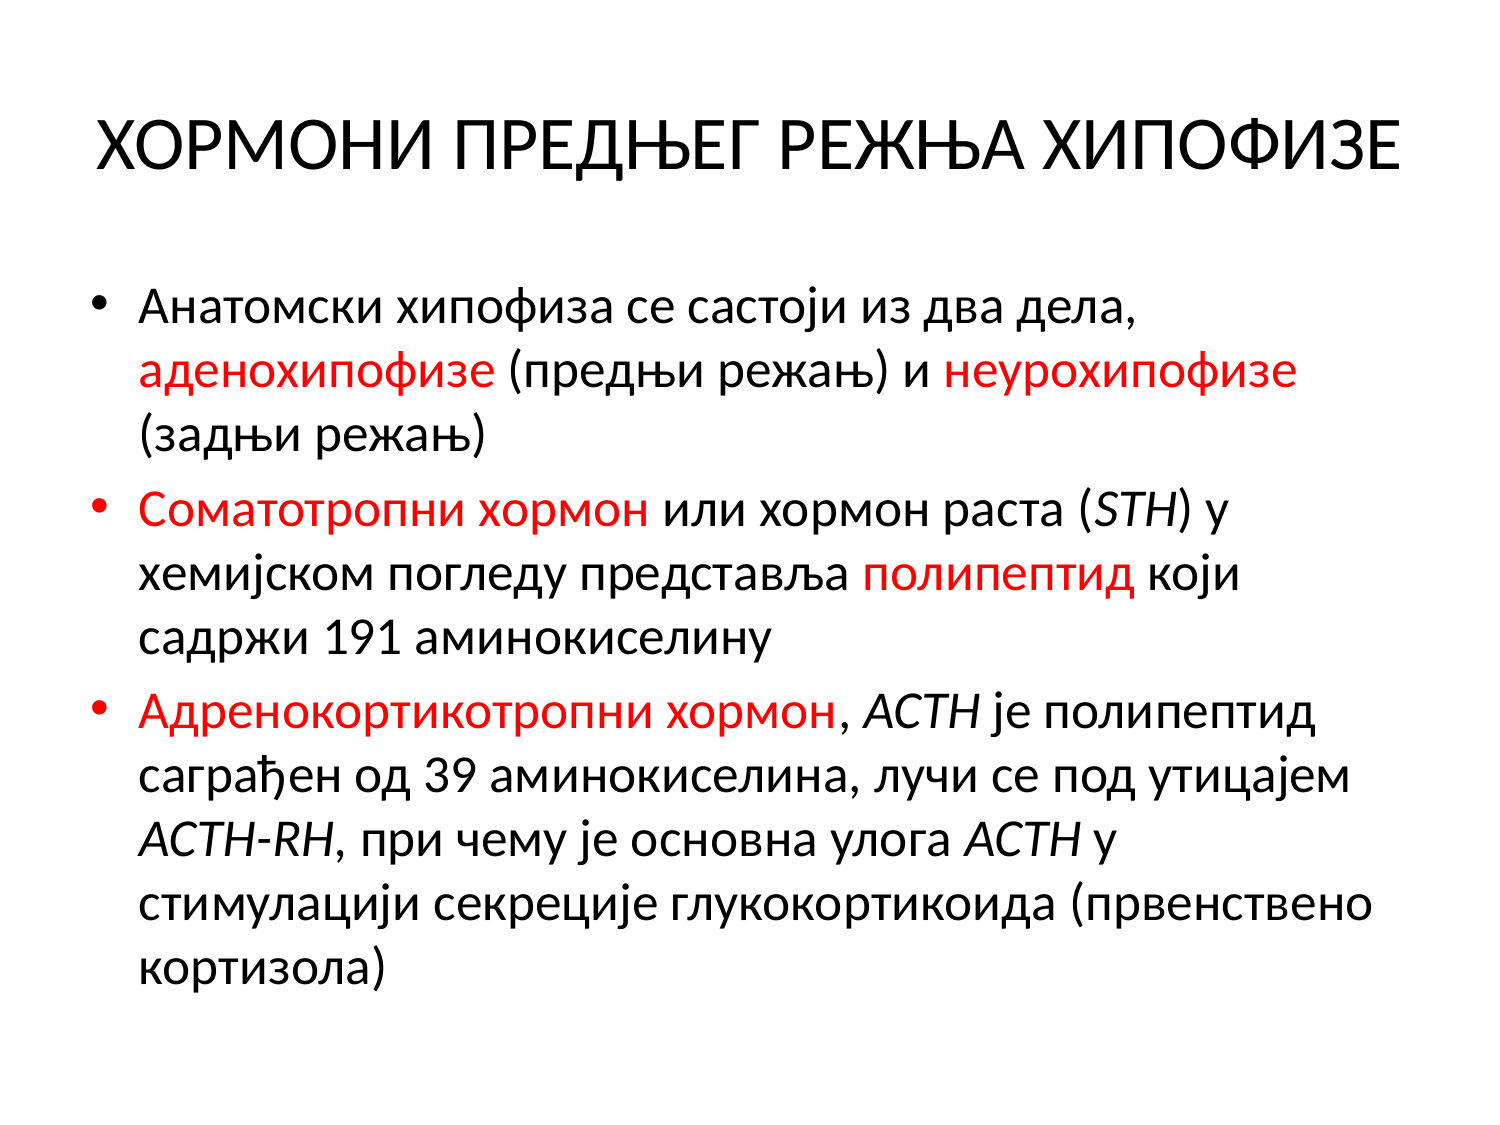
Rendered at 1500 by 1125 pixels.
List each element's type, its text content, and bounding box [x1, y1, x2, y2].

list Анатомски хипофиза се састоји из два дела, аденохипофизе (предњи режањ) и неурохипофизе (задњи режањ) Соматотропни хормон или хормон раста (STH) у хемијском погледу представља полипептид који садржи 191 аминокиселину Адренокортикотропни хормон, ACTH је полипептид саграђен од 39 аминокиселина, лучи се под утицајем ACTH-RH, при чему је основна улога ACTH у стимулацији секреције глукокортикоида (првенствено кортизола) [75, 262, 1425, 1005]
title ХОРМОНИ ПРЕДЊЕГ РЕЖЊА ХИПОФИЗЕ [75, 45, 1425, 233]
